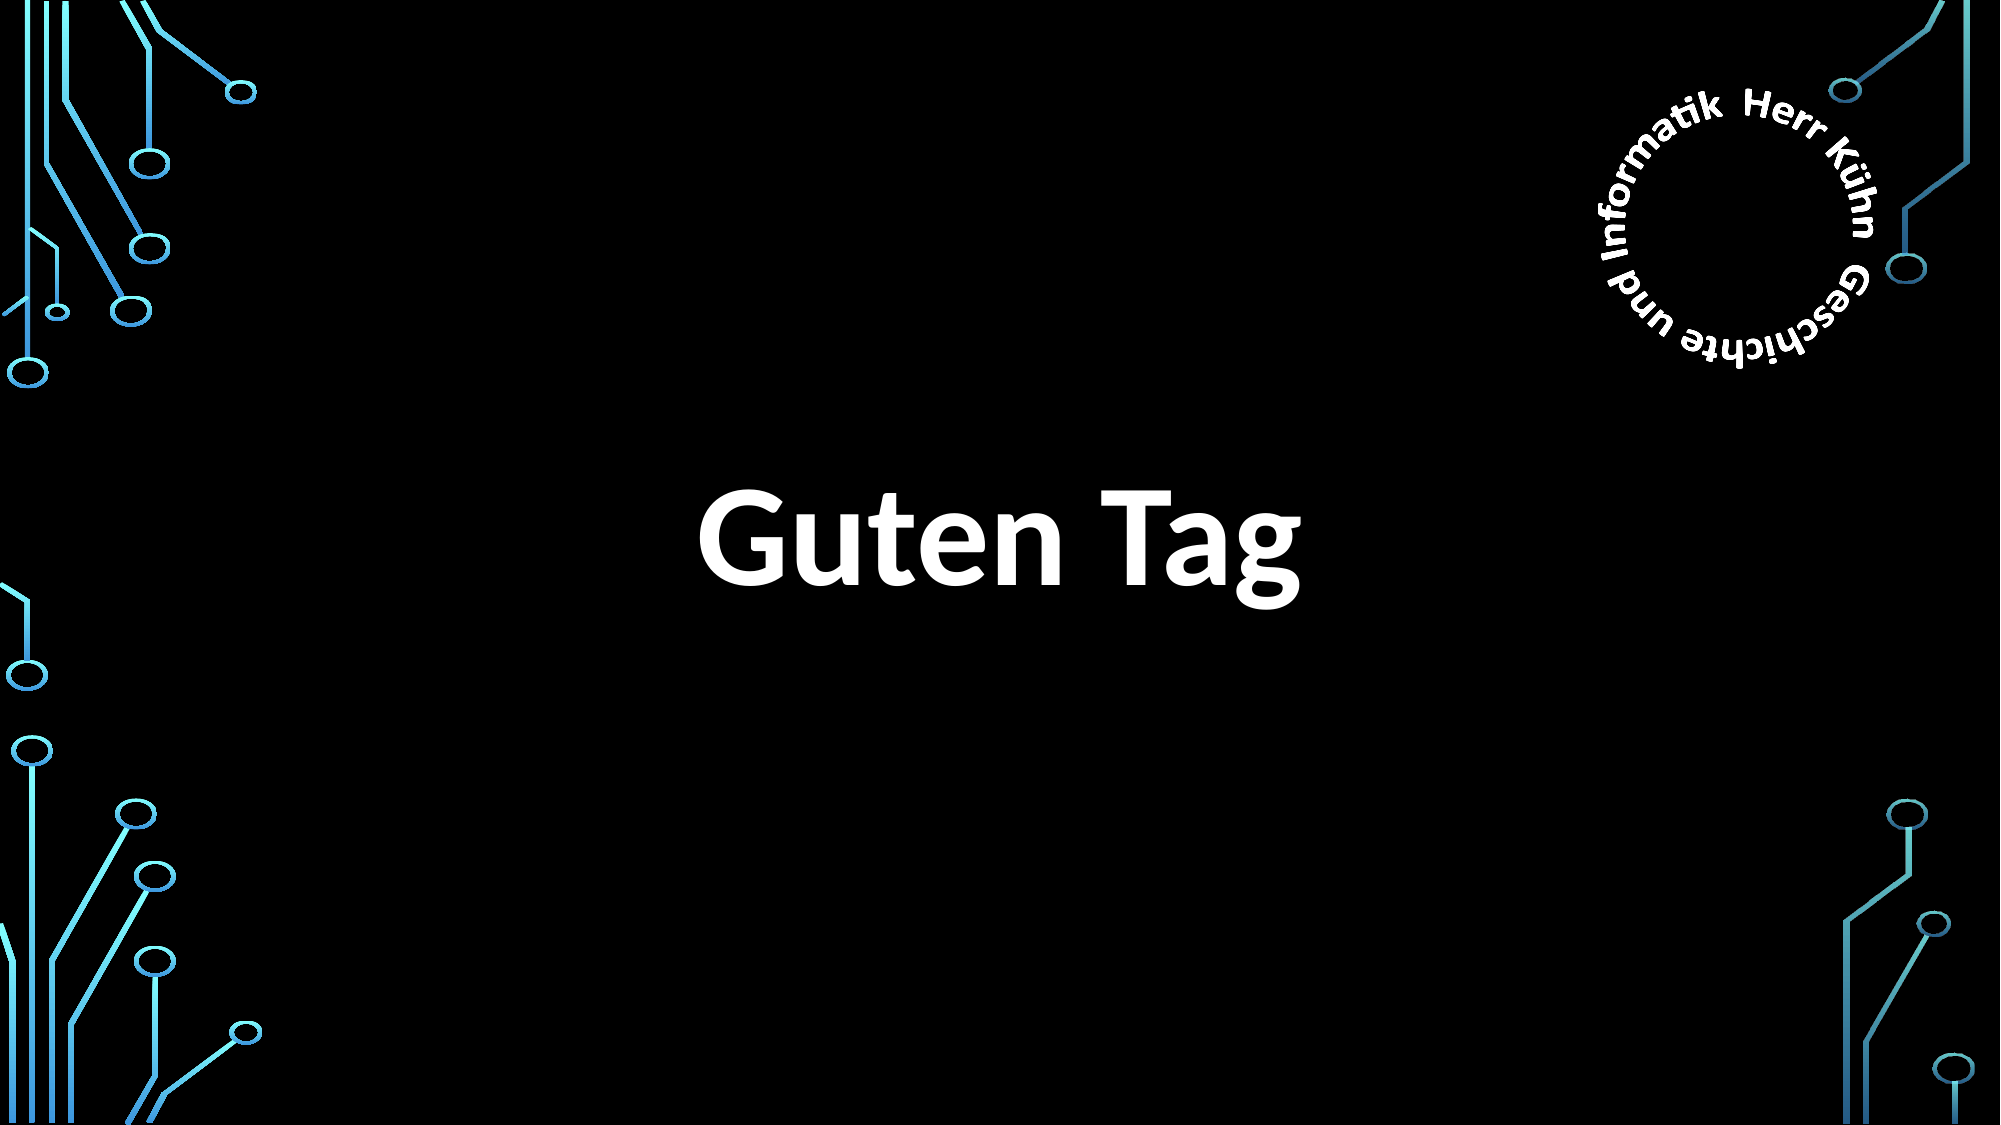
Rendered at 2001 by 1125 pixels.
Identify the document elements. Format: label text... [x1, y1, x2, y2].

title Guten Tag [187, 156, 1813, 625]
picture [1598, 64, 1900, 391]
